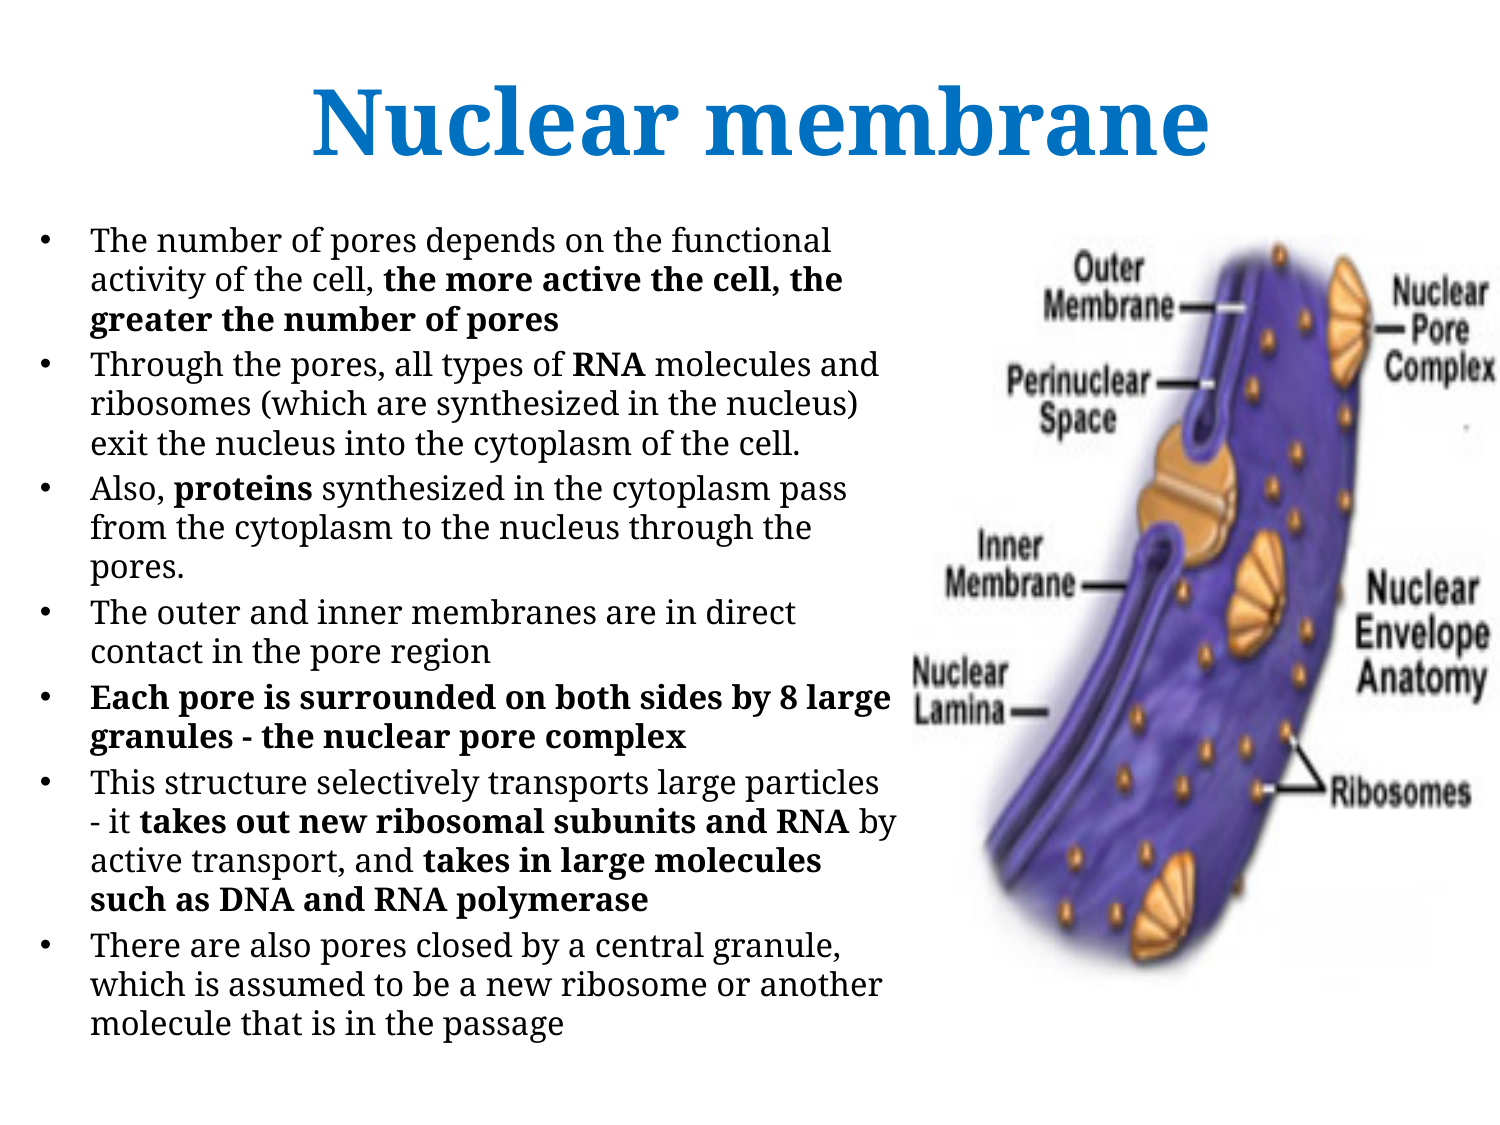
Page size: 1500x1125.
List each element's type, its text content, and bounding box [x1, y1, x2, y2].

list The number of pores depends on the functional activity of the cell, the more active the cell, the greater the number of pores Through the pores, all types of RNA molecules and ribosomes (which are synthesized in the nucleus) exit the nucleus into the cytoplasm of the cell. Also, proteins synthesized in the cytoplasm pass from the cytoplasm to the nucleus through the pores. The outer and inner membranes are in direct contact in the pore region Each pore is surrounded on both sides by 8 large granules - the nuclear pore complex This structure selectively transports large particles - it takes out new ribosomal subunits and RNA by active transport, and takes in large molecules such as DNA and RNA polymerase There are also pores closed by a central granule, which is assumed to be a new ribosome or another molecule that is in the passage [24, 212, 913, 1075]
picture [912, 234, 1500, 989]
title Nuclear membrane [87, 24, 1438, 213]
